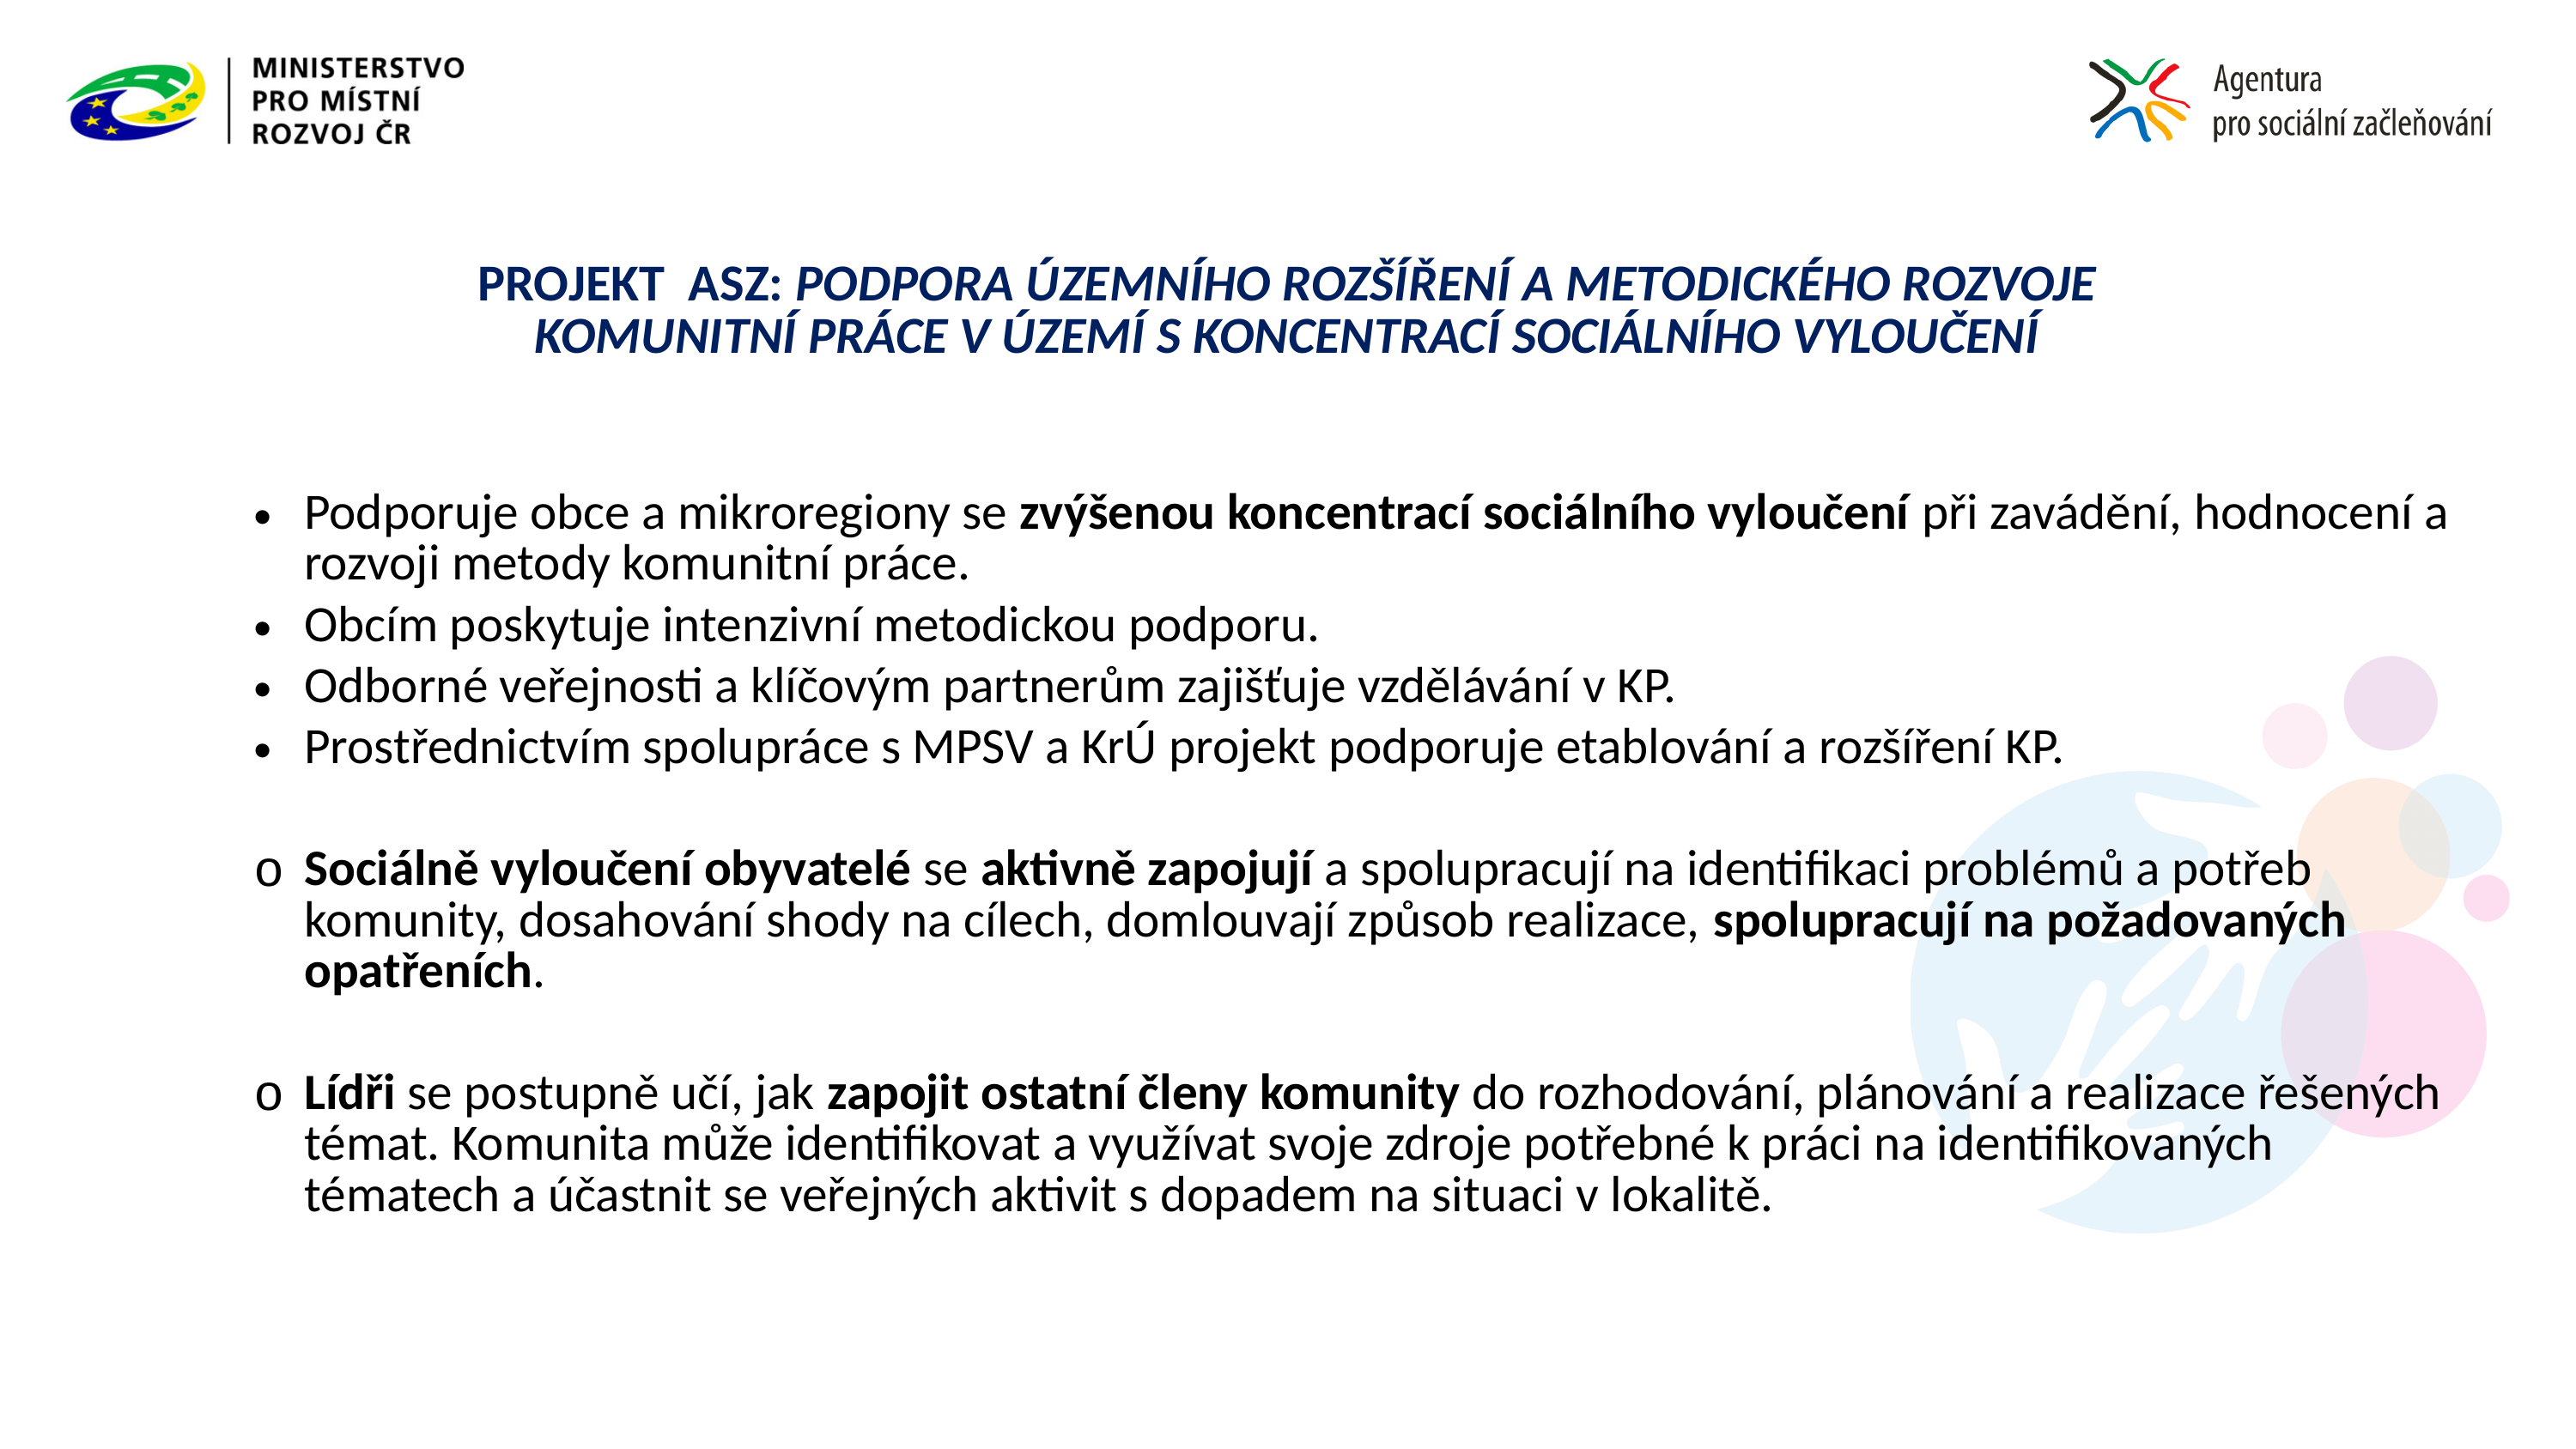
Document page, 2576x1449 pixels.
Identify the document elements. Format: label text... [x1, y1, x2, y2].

picture [2071, 40, 2510, 161]
list Podporuje obce a mikroregiony se zvýšenou koncentrací sociálního vyloučení při zavádění, hodnocení a rozvoji metody komunitní práce. Obcím poskytuje intenzivní metodickou podporu. Odborné veřejnosti a klíčovým partnerům zajišťuje vzdělávání v KP. Prostřednictvím spolupráce s MPSV a KrÚ projekt podporuje etablování a rozšíření KP. Sociálně vyloučení obyvatelé se aktivně zapojují a spolupracují na identifikaci problémů a potřeb komunity, dosahování shody na cílech, domlouvají způsob realizace, spolupracují na požadovaných opatřeních. Lídři se postupně učí, jak zapojit ostatní členy komunity do rozhodování, plánování a realizace řešených témat. Komunita může identifikovat a využívat svoje zdroje potřebné k práci na identifikovaných tématech a účastnit se veřejných aktivit s dopadem na situaci v lokalitě. [240, 484, 2488, 1234]
picture [66, 58, 464, 144]
title PROJEKT ASZ: PODPORA ÚZEMNÍHO ROZŠÍŘENÍ A METODICKÉHO ROZVOJE KOMUNITNÍ PRÁCE V ÚZEMÍ S KONCENTRACÍ SOCIÁLNÍHO VYLOUČENÍ [448, 233, 2128, 395]
